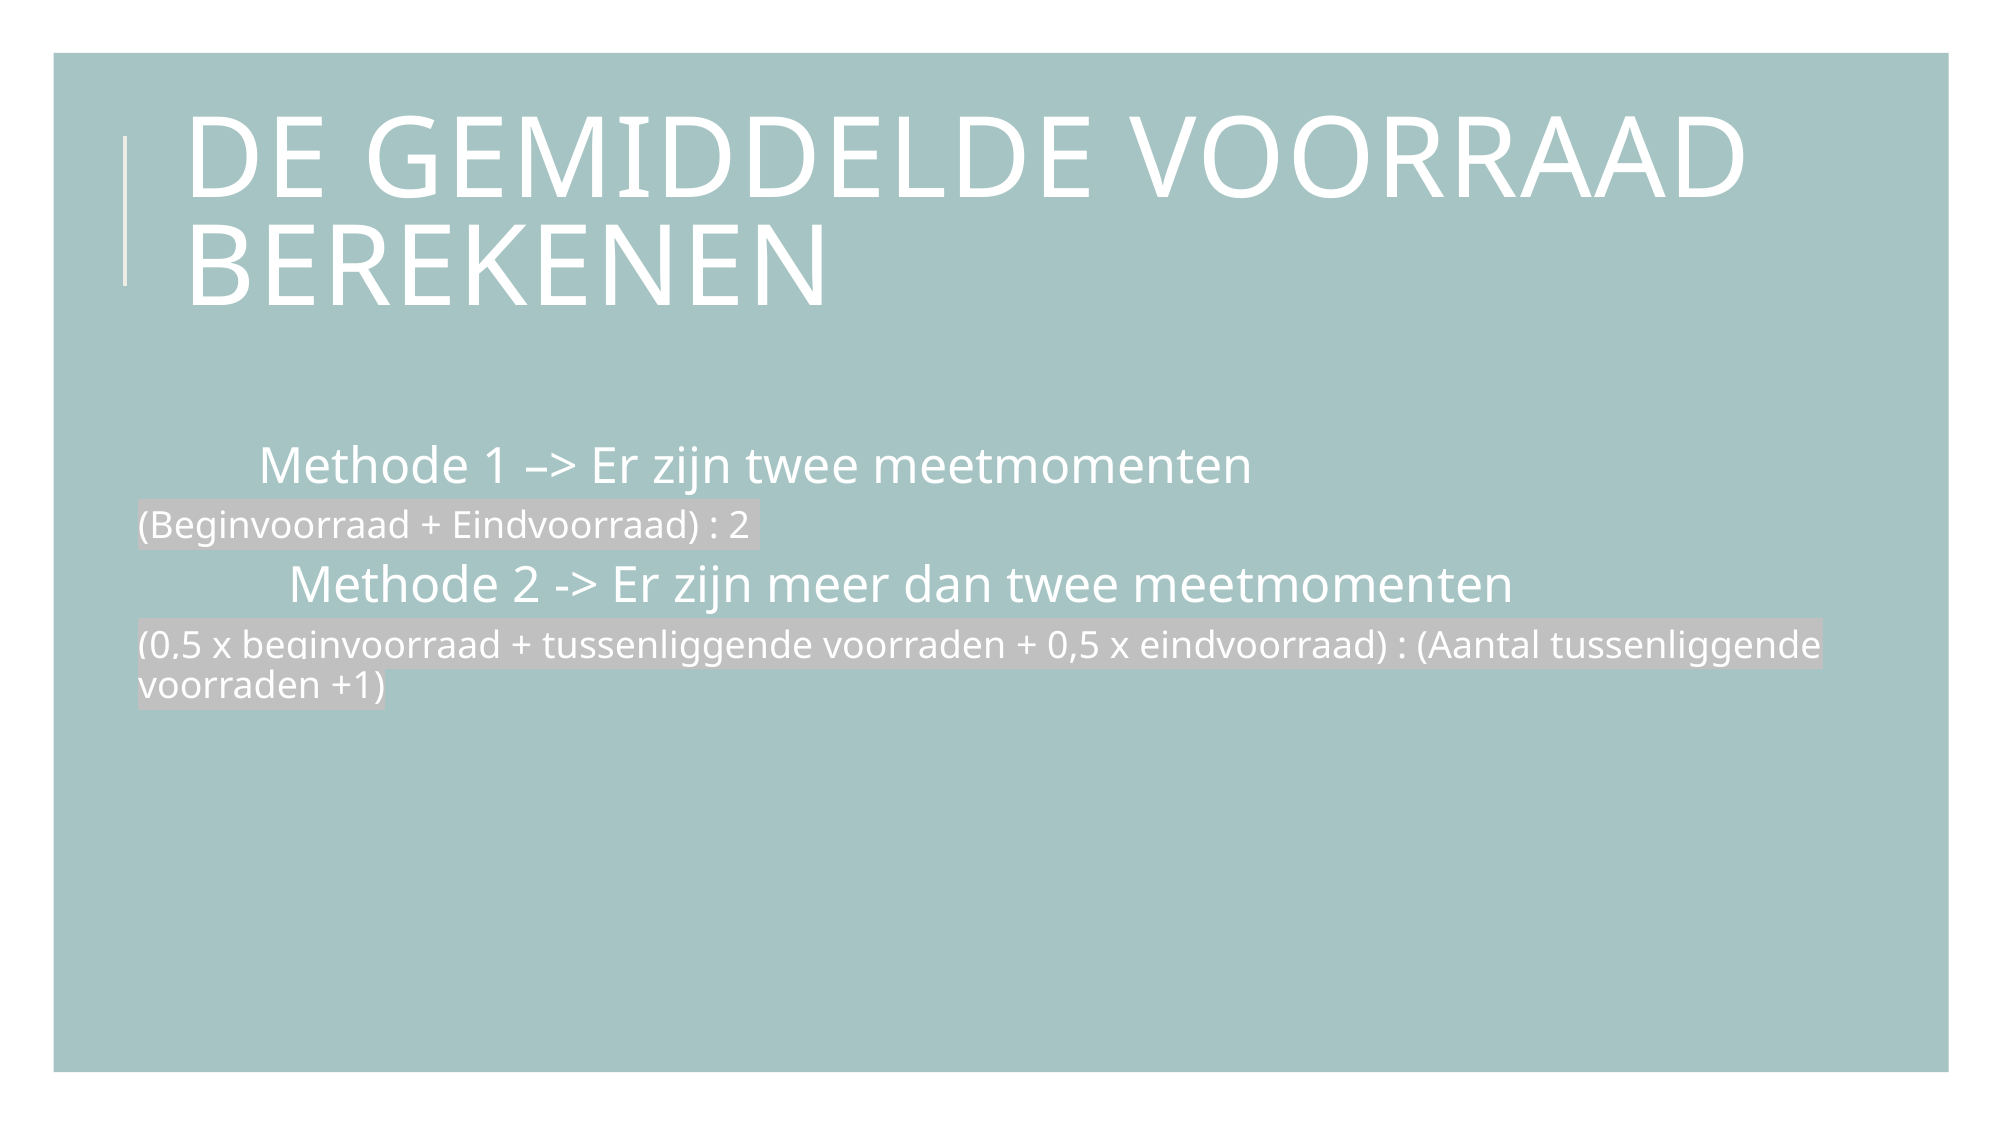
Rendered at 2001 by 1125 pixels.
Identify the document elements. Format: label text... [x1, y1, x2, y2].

title De gemiddelde voorraad berekenen [168, 96, 1863, 342]
list Methode 1 –> Er zijn twee meetmomenten (Beginvoorraad + Eindvoorraad) : 2 Methode 2 -> Er zijn meer dan twee meetmomenten (0,5 x beginvoorraad + tussenliggende voorraden + 0,5 x eindvoorraad) : (Aantal tussenliggende voorraden +1) [79, 375, 1947, 1009]
text_box [0, 0, 2000, 1125]
text_box [52, 51, 1950, 1074]
